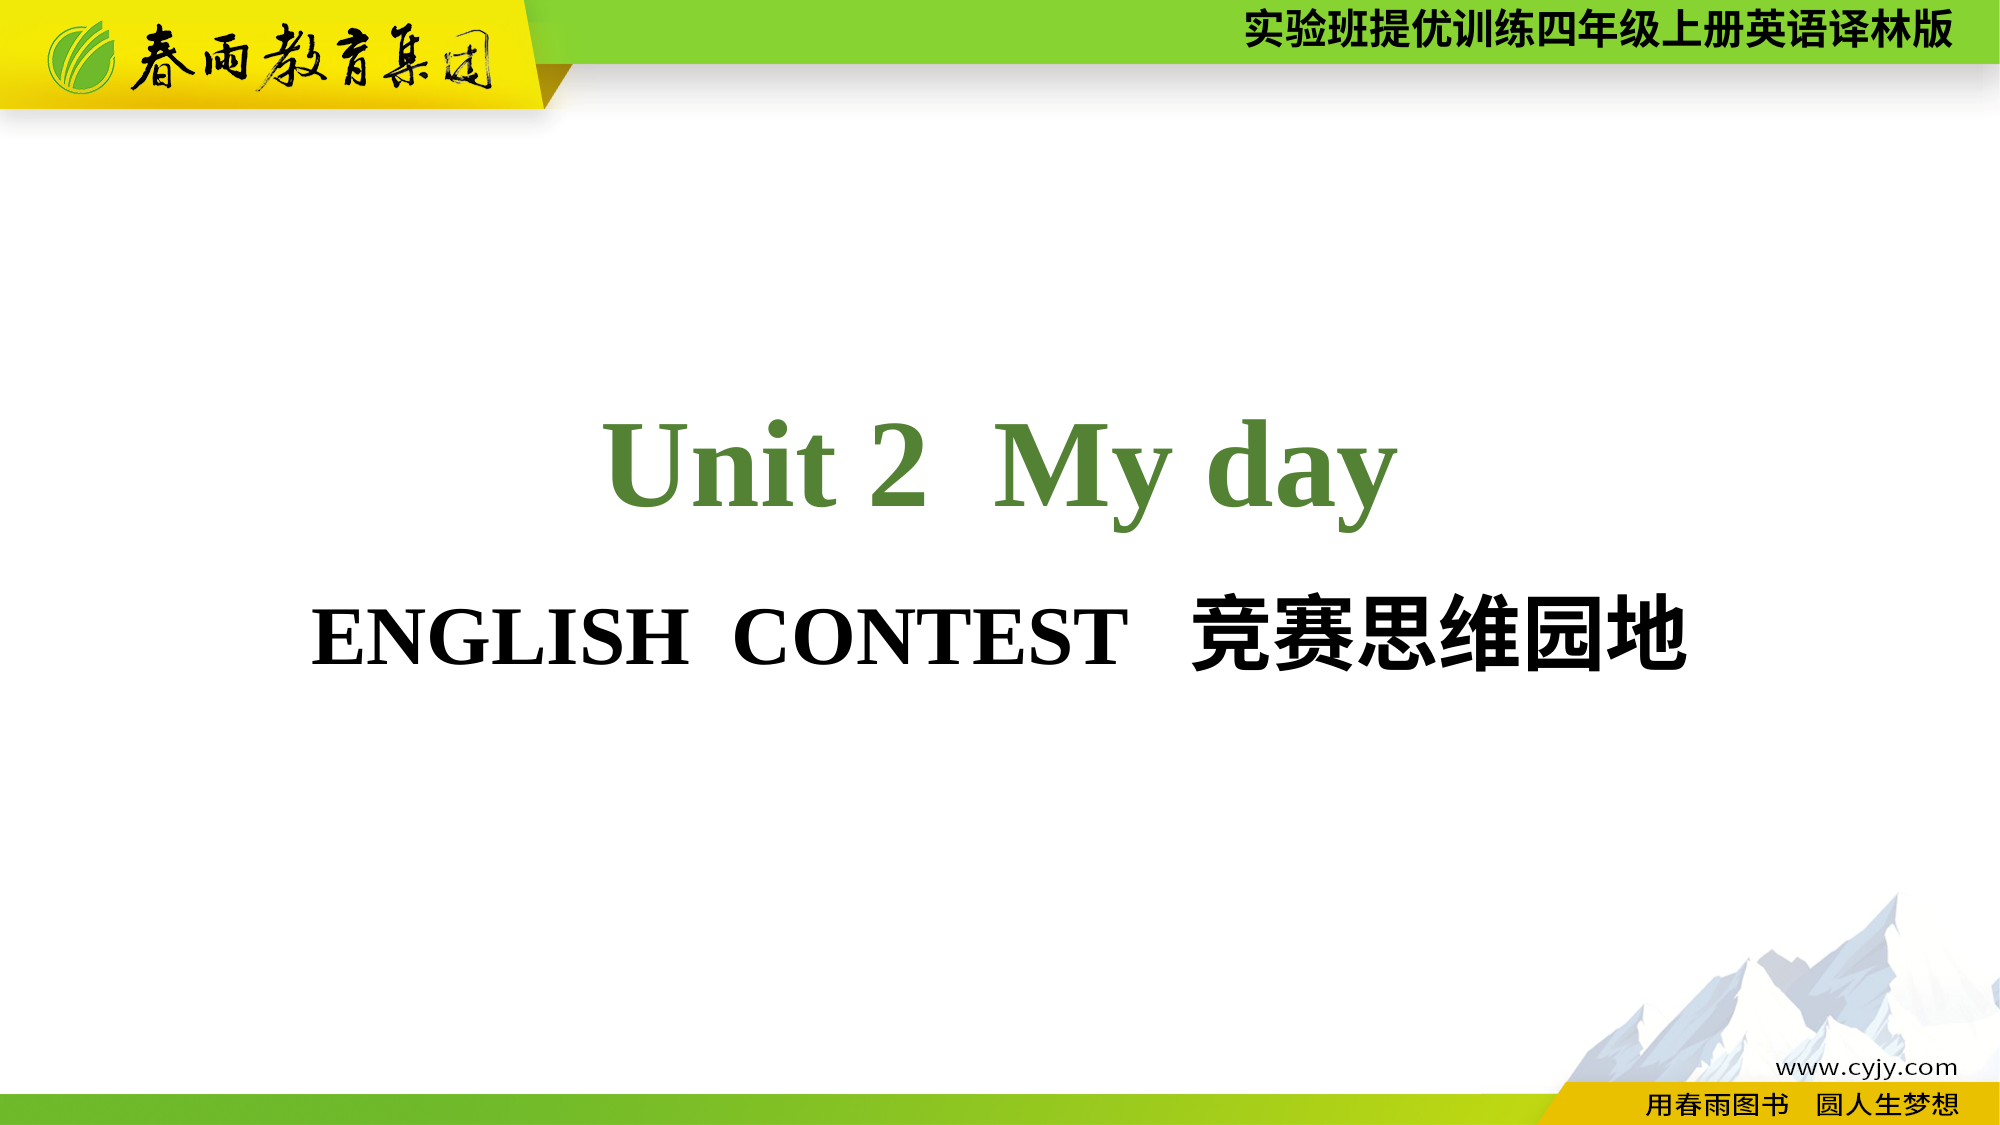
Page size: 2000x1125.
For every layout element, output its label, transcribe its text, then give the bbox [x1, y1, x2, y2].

picture [0, 0, 2000, 298]
picture [0, 689, 2000, 1125]
text_box Unit 2 My day ENGLISH CONTEST 竞赛思维园地 [0, 298, 2000, 689]
